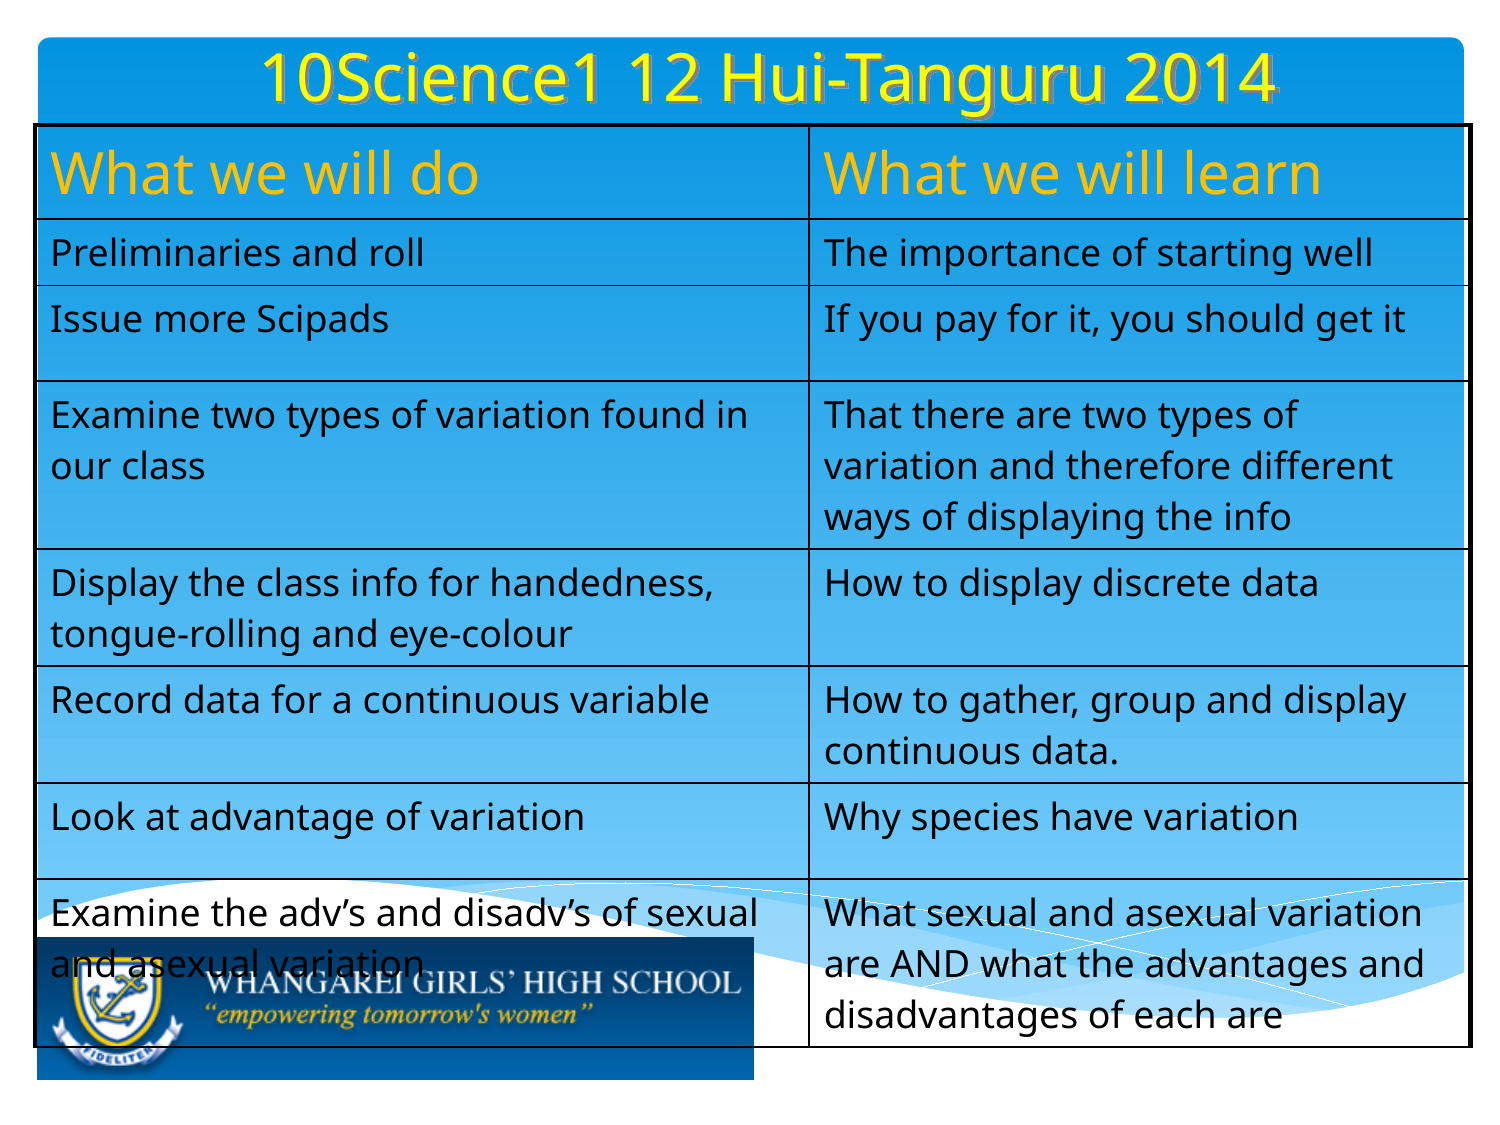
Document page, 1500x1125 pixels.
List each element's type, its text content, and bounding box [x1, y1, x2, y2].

table_header What we will do [37, 127, 808, 218]
table_cell Display the class info for handedness, tongue-rolling and eye-colour [37, 550, 808, 665]
table_cell Issue more Scipads [37, 286, 808, 380]
table_cell Record data for a continuous variable [37, 667, 808, 782]
table_cell Why species have variation [810, 784, 1468, 878]
text_box 10Science1 12 Hui-Tanguru 2014 [162, 24, 1375, 123]
table_cell Examine the adv’s and disadv’s of sexual and asexual variation [37, 880, 808, 1046]
picture [37, 937, 754, 1080]
table_cell Examine two types of variation found in our class [37, 382, 808, 548]
table_cell The importance of starting well [810, 220, 1468, 285]
table_cell What sexual and asexual variation are AND what the advantages and disadvantages of each are [810, 880, 1468, 1046]
table_cell How to display discrete data [810, 550, 1468, 665]
table_cell Look at advantage of variation [37, 784, 808, 878]
table_cell If you pay for it, you should get it [810, 286, 1468, 380]
table_cell Preliminaries and roll [37, 220, 808, 285]
table_header What we will learn [810, 127, 1468, 218]
table_cell That there are two types of variation and therefore different ways of displaying the info [810, 382, 1468, 548]
table_cell How to gather, group and display continuous data. [810, 667, 1468, 782]
